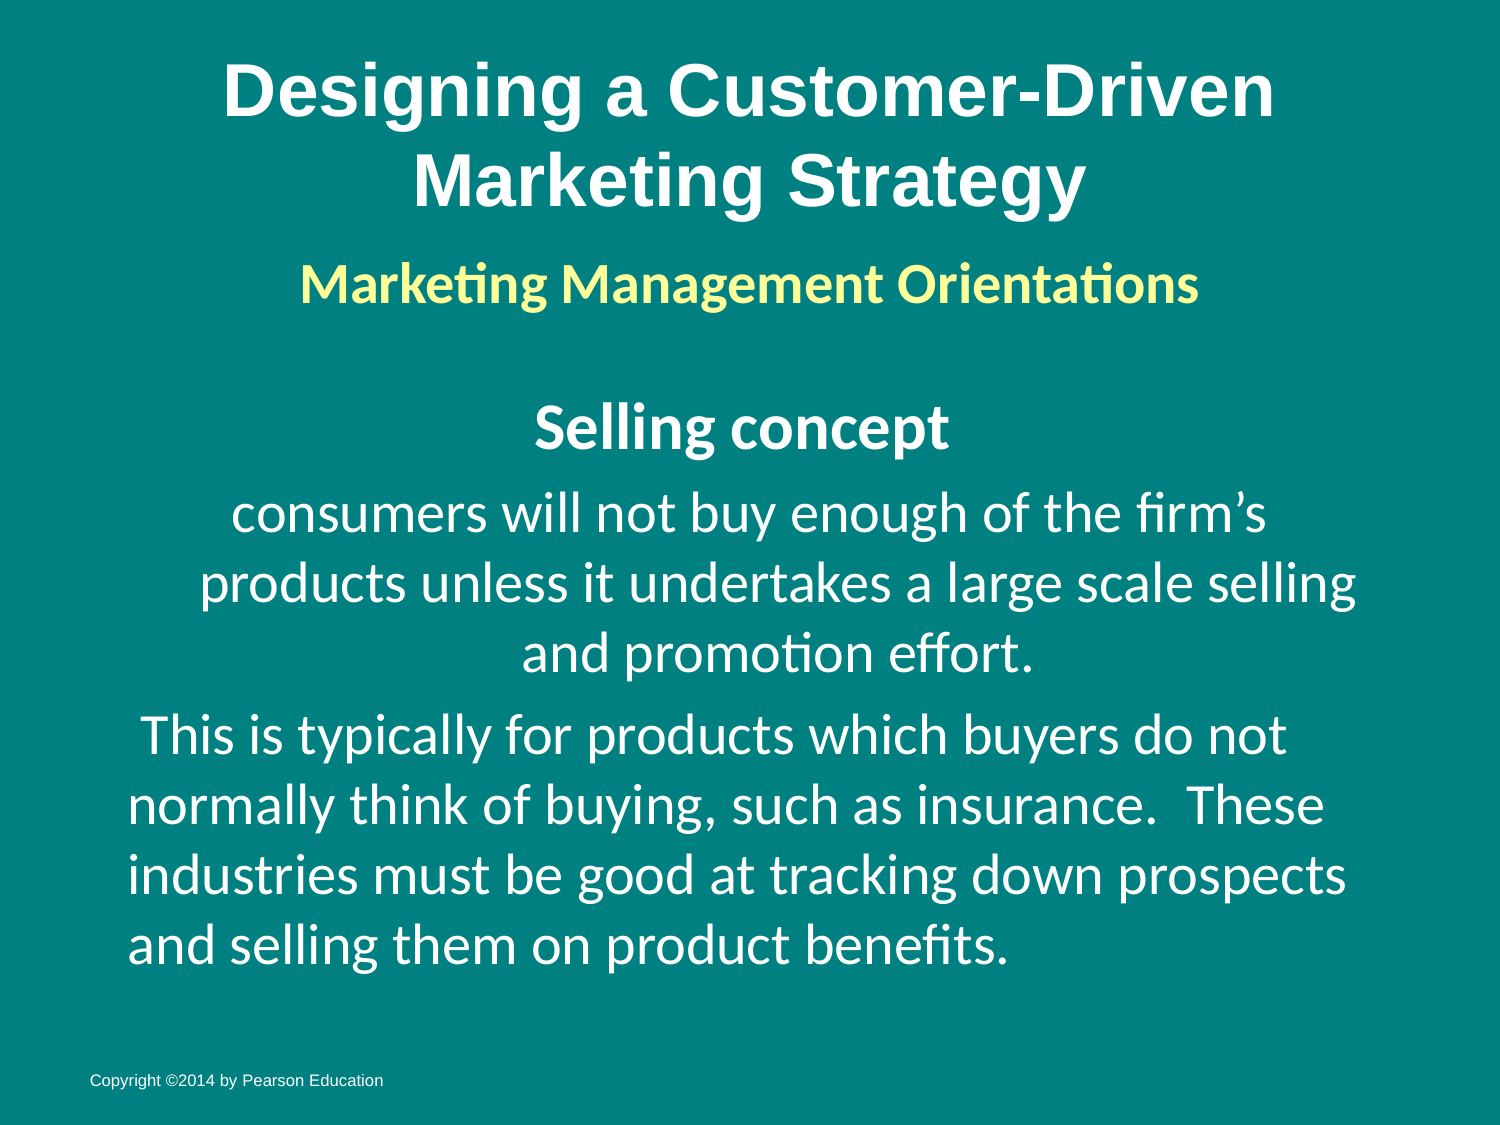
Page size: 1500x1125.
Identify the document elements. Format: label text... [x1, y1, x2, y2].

title Designing a Customer-Driven Marketing Strategy [112, 37, 1388, 226]
list Marketing Management Orientations [0, 237, 1500, 301]
list Selling concept consumers will not buy enough of the firm’s products unless it undertakes a large scale selling and promotion effort. This is typically for products which buyers do not normally think of buying, such as insurance. These industries must be good at tracking down prospects and selling them on product benefits. [112, 374, 1388, 1001]
text_box Copyright ©2014 by Pearson Education [74, 1062, 825, 1098]
